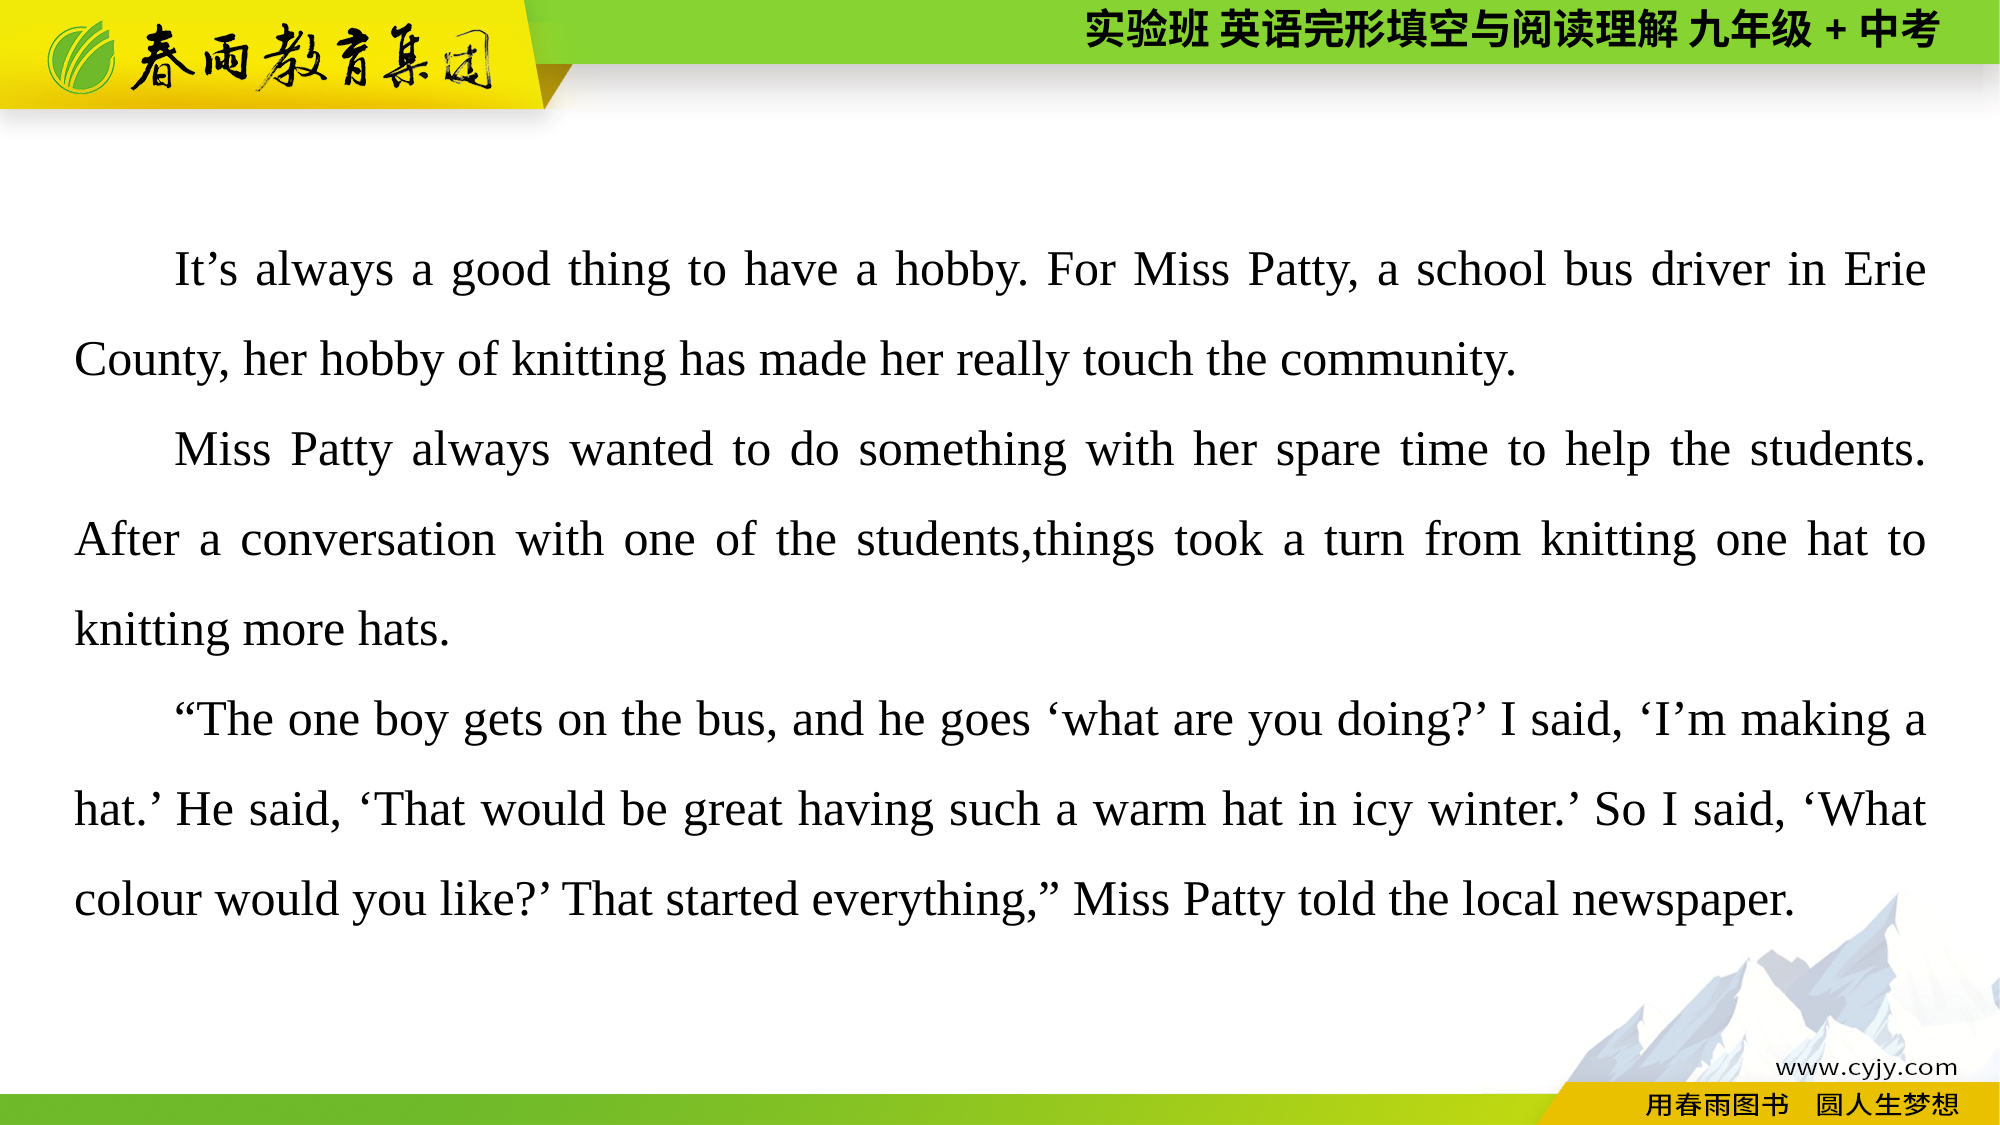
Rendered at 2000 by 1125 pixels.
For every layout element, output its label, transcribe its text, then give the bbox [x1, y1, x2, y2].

list It’s always a good thing to have a hobby. For Miss Patty, a school bus driver in Erie County, her hobby of knitting has made her really touch the community. Miss Patty always wanted to do something with her spare time to help the students. After a conversation with one of the students,things took a turn from knitting one hat to knitting more hats. “The one boy gets on the bus, and he goes ‘what are you doing?’ I said, ‘I’m making a hat.’ He said, ‘That would be great having such a warm hat in icy winter.’ So I said, ‘What colour would you like?’ That started everything,” Miss Patty told the local newspaper. [59, 198, 1944, 940]
picture [0, 0, 2000, 1125]
